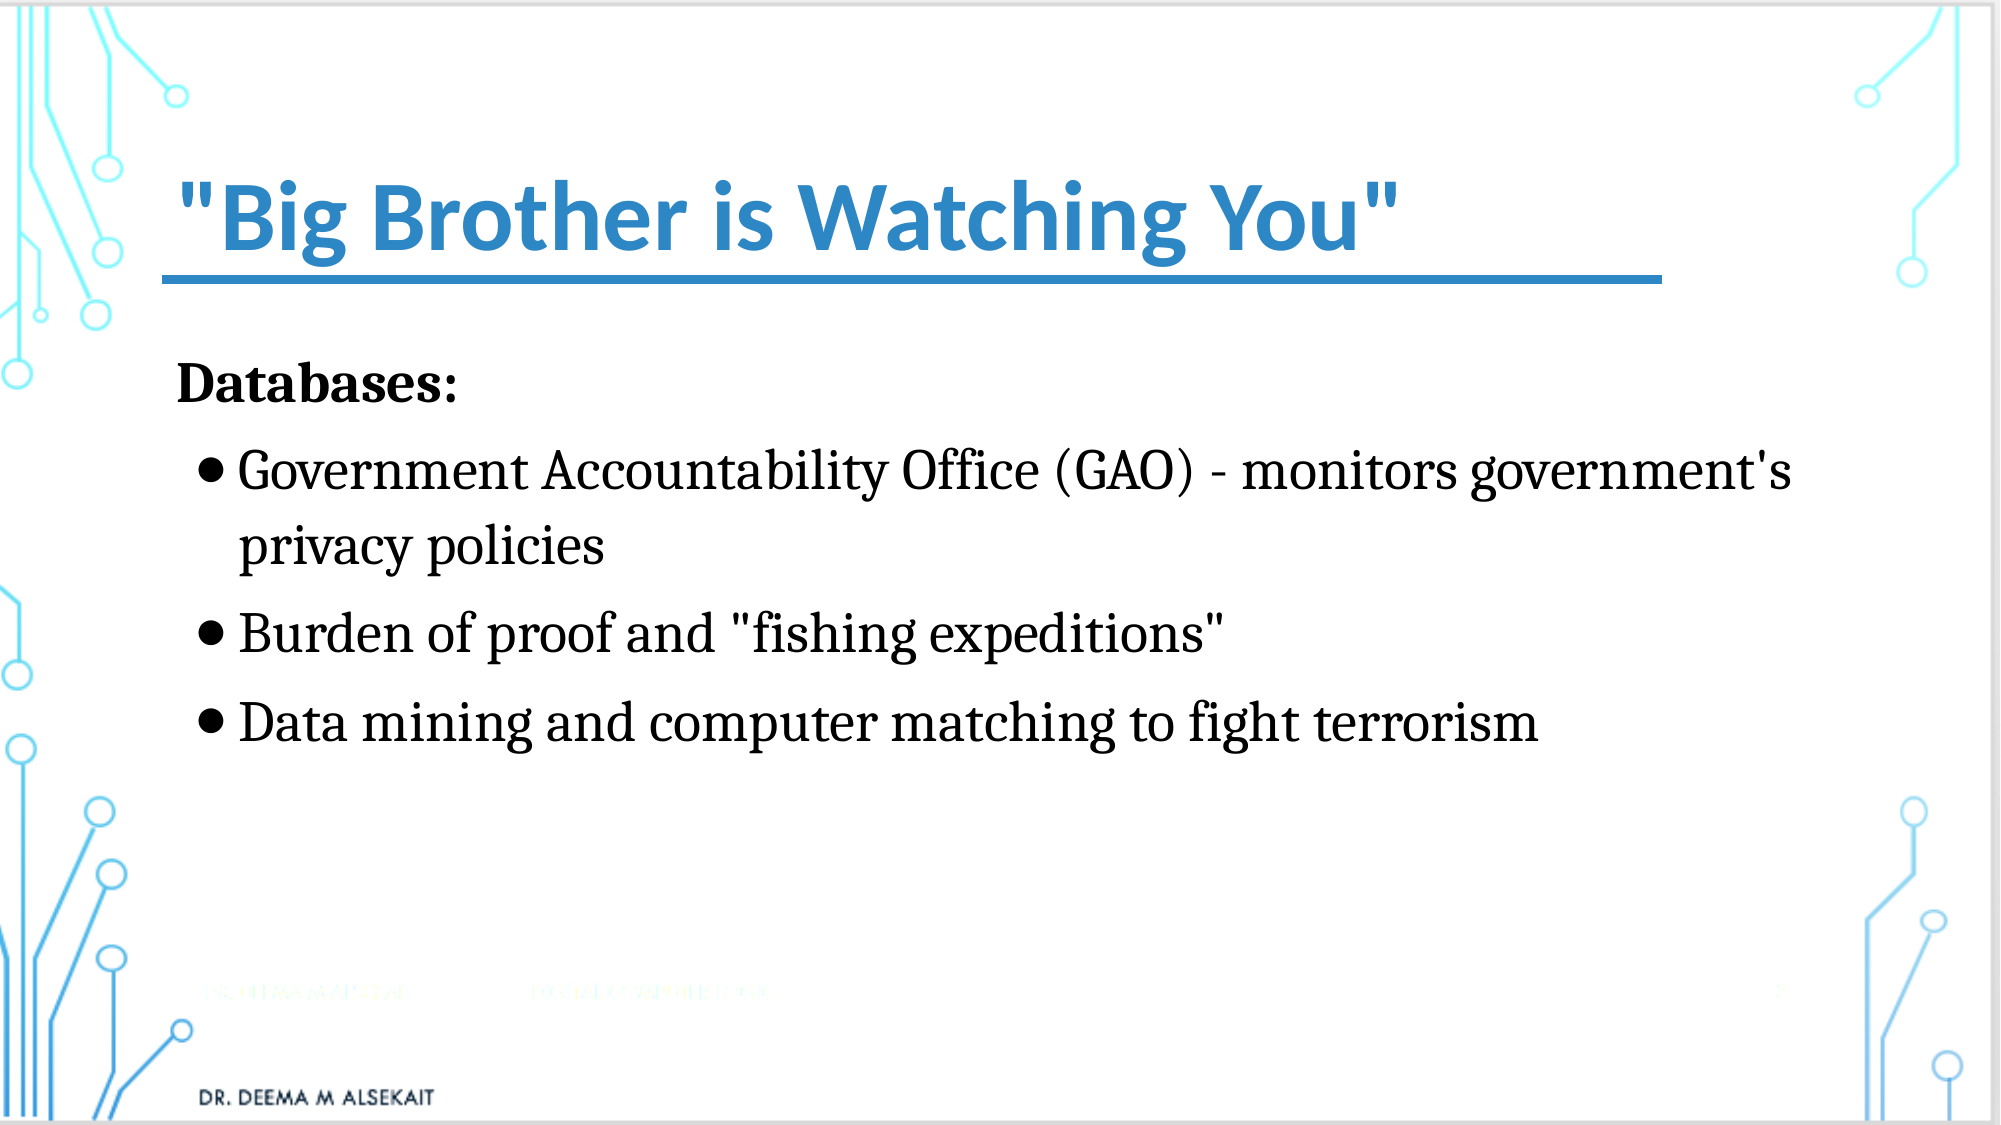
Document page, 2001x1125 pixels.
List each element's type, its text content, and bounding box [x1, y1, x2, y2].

list Databases: Government Accountability Office (GAO) - monitors government's privacy policies Burden of proof and "fishing expeditions" Data mining and computer matching to fight terrorism [170, 332, 1845, 1004]
title "Big Brother is Watching You" [170, 107, 1845, 292]
picture [0, 0, 2001, 1125]
